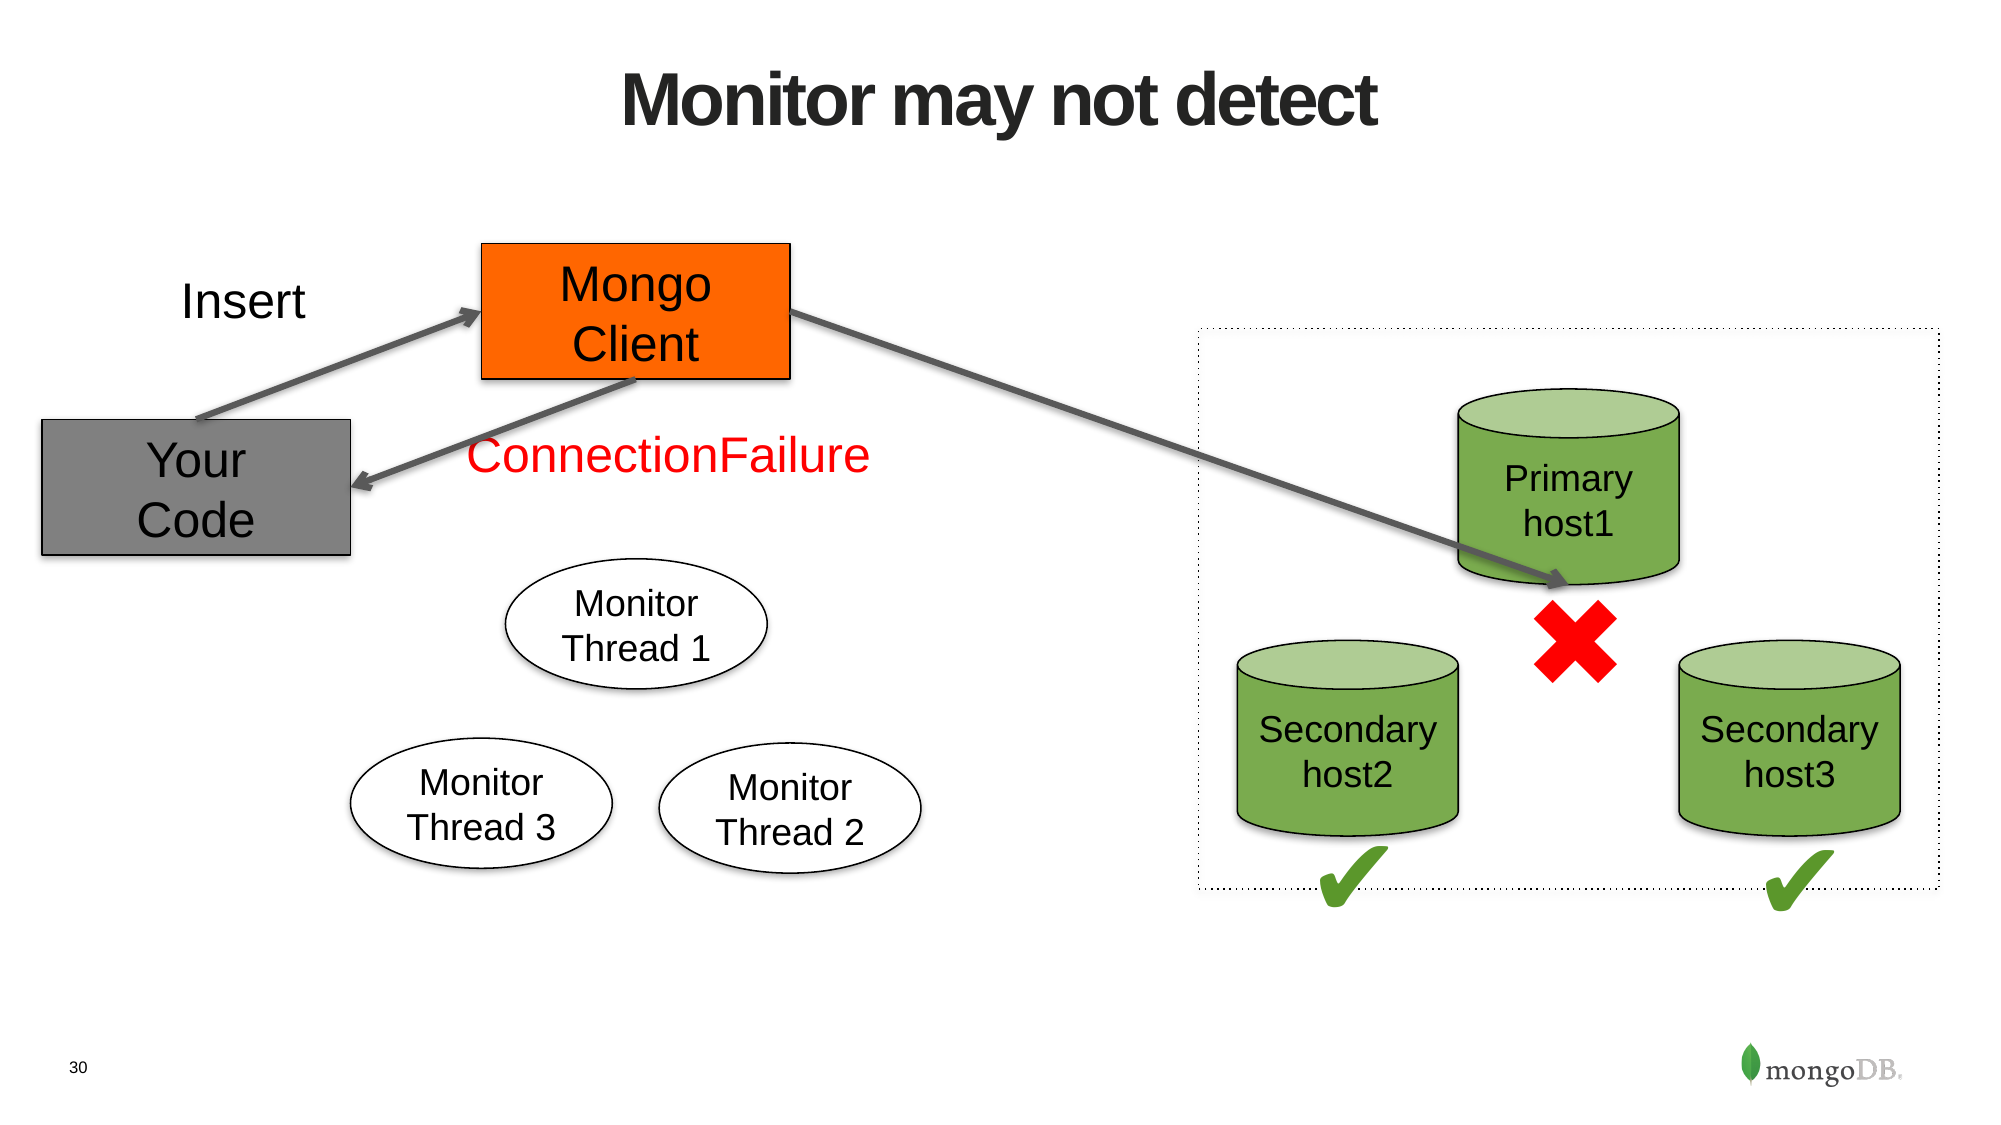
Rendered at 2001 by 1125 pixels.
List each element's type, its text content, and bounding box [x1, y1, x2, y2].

text_box Monitor Thread 2 [658, 742, 922, 874]
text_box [350, 378, 636, 488]
text_box Your Code [41, 419, 351, 556]
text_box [789, 311, 1459, 488]
text_box Mongo Client [481, 243, 791, 380]
text_box ConnectionFailure [641, 414, 785, 490]
text_box ✔ [1739, 898, 1847, 951]
title Monitor may not detect [99, 1, 1900, 190]
text_box Monitor Thread 3 [349, 737, 614, 870]
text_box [1198, 328, 1940, 890]
text_box Monitor Thread 1 [504, 558, 769, 690]
text_box Insert [136, 261, 351, 337]
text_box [195, 311, 482, 420]
text_box ✔ [1292, 898, 1400, 948]
